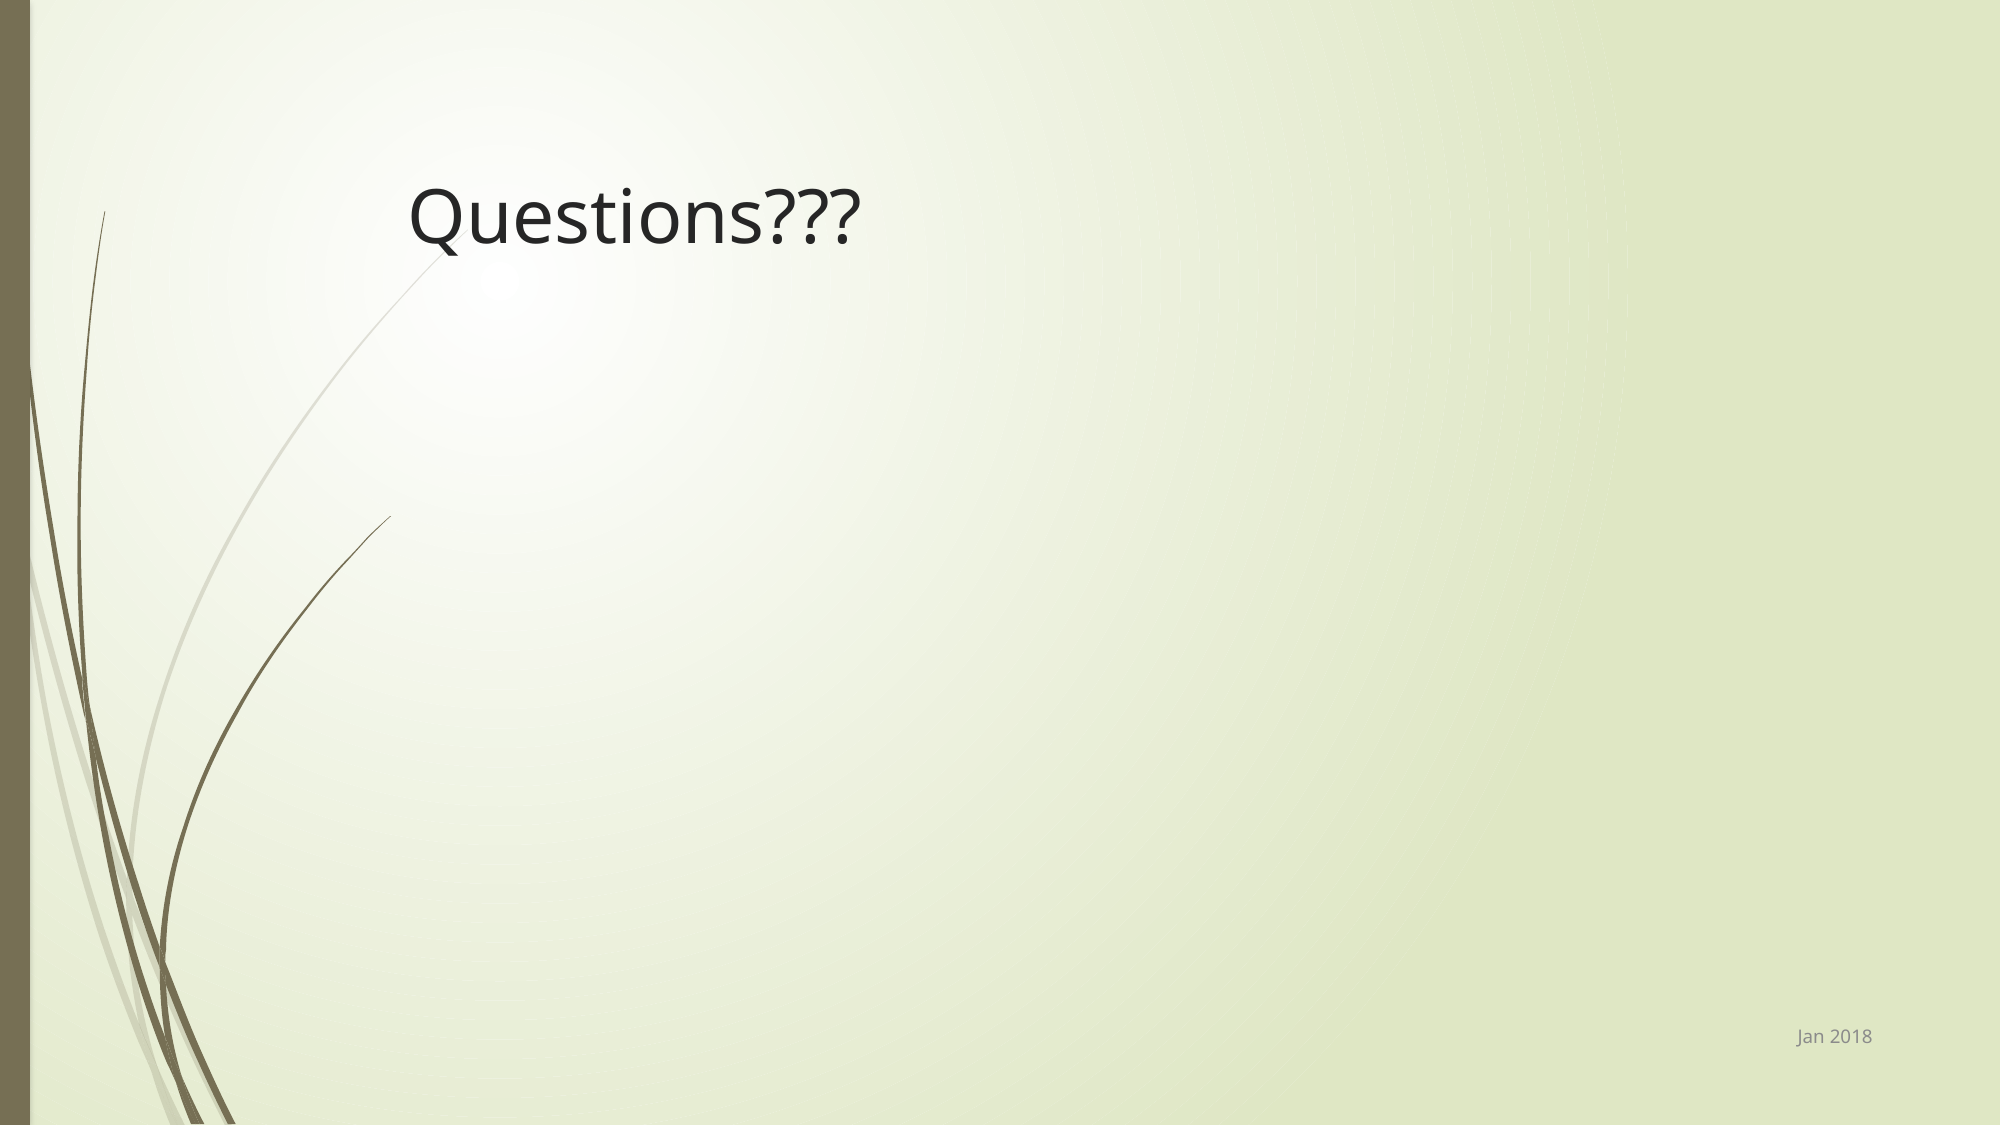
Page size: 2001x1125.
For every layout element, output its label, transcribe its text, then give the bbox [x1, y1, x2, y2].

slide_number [1699, 1005, 1888, 1067]
title Questions??? [392, 141, 1732, 267]
